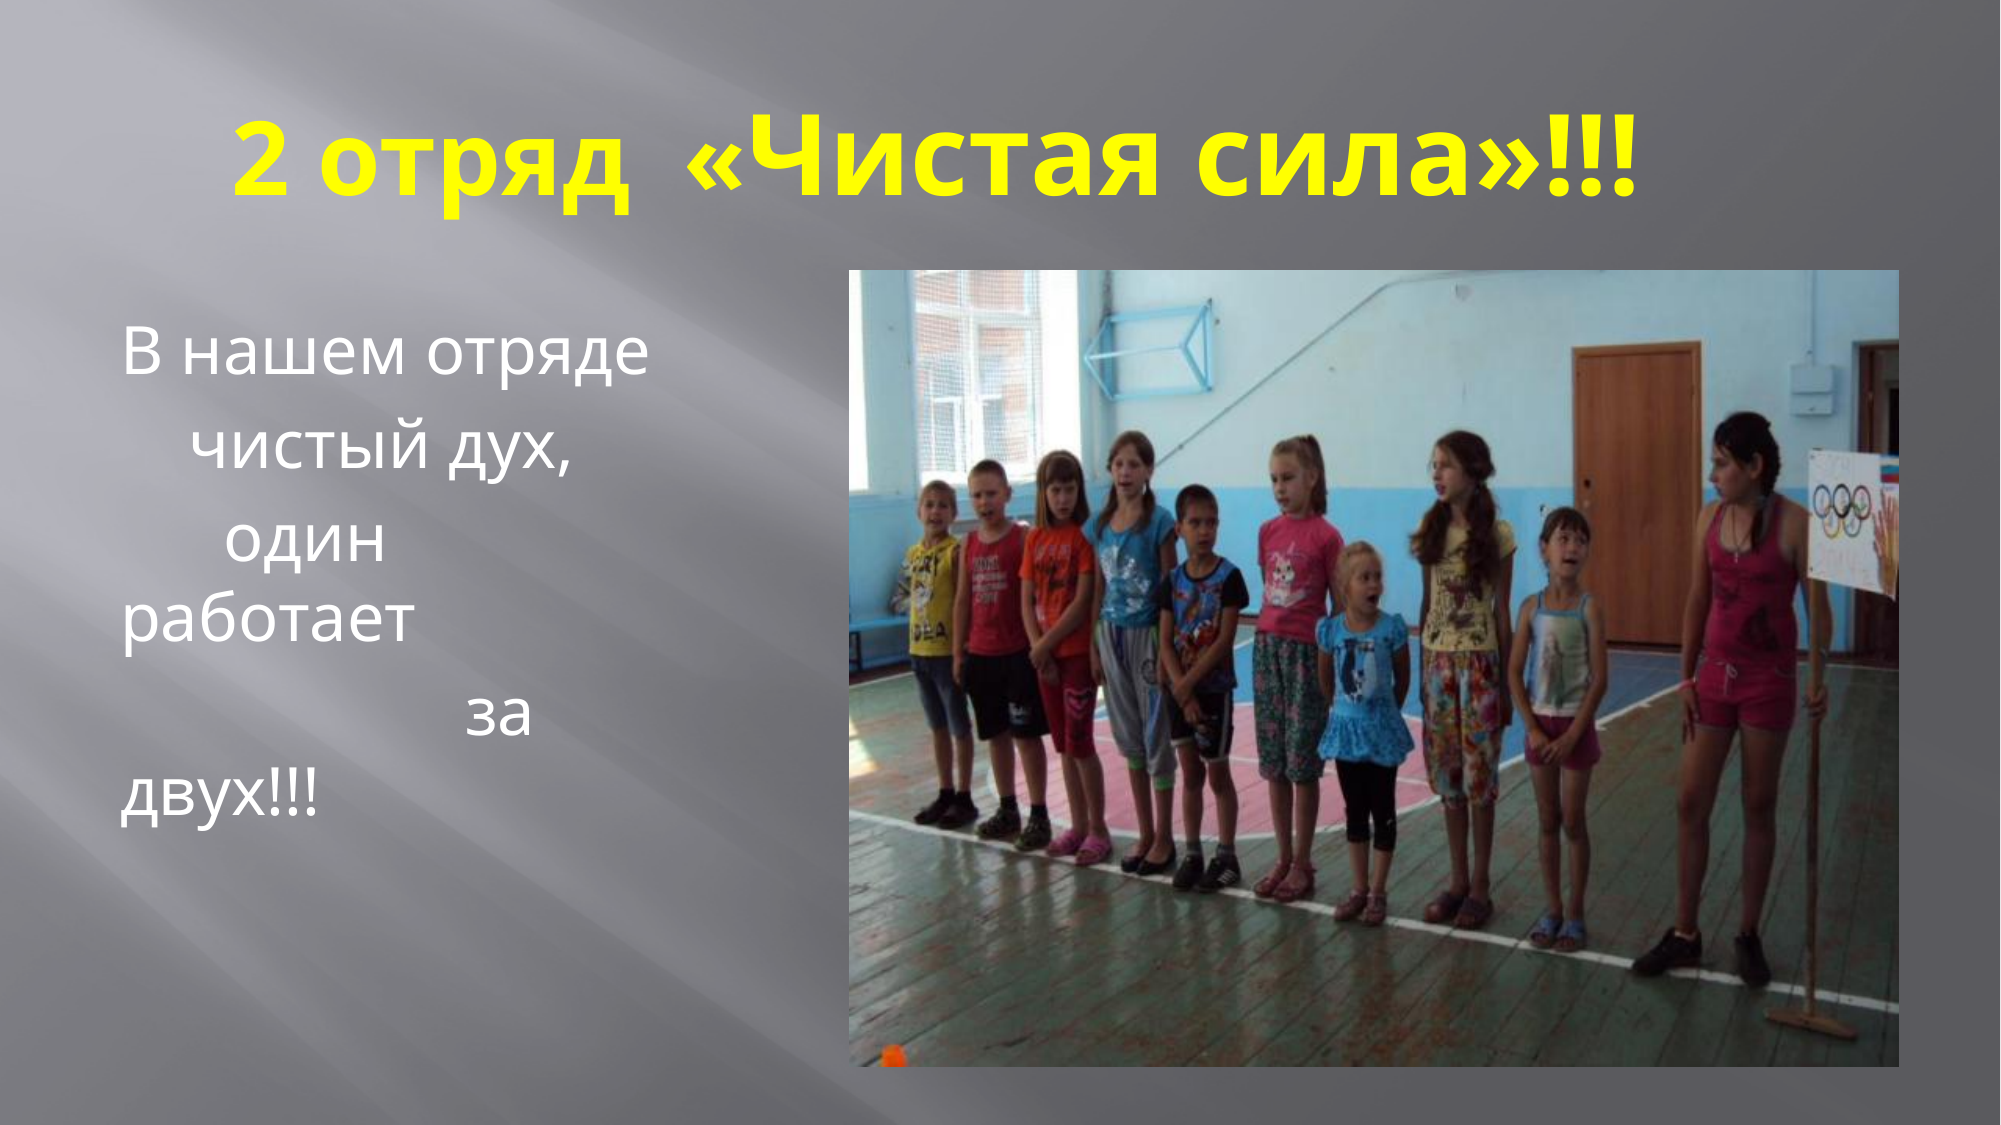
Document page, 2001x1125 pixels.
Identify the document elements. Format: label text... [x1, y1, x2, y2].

title 2 отряд «Чистая сила»!!! [105, 31, 1768, 271]
list В нашем отряде чистый дух, один работает за двух!!! [105, 300, 707, 900]
picture [848, 269, 1899, 1067]
